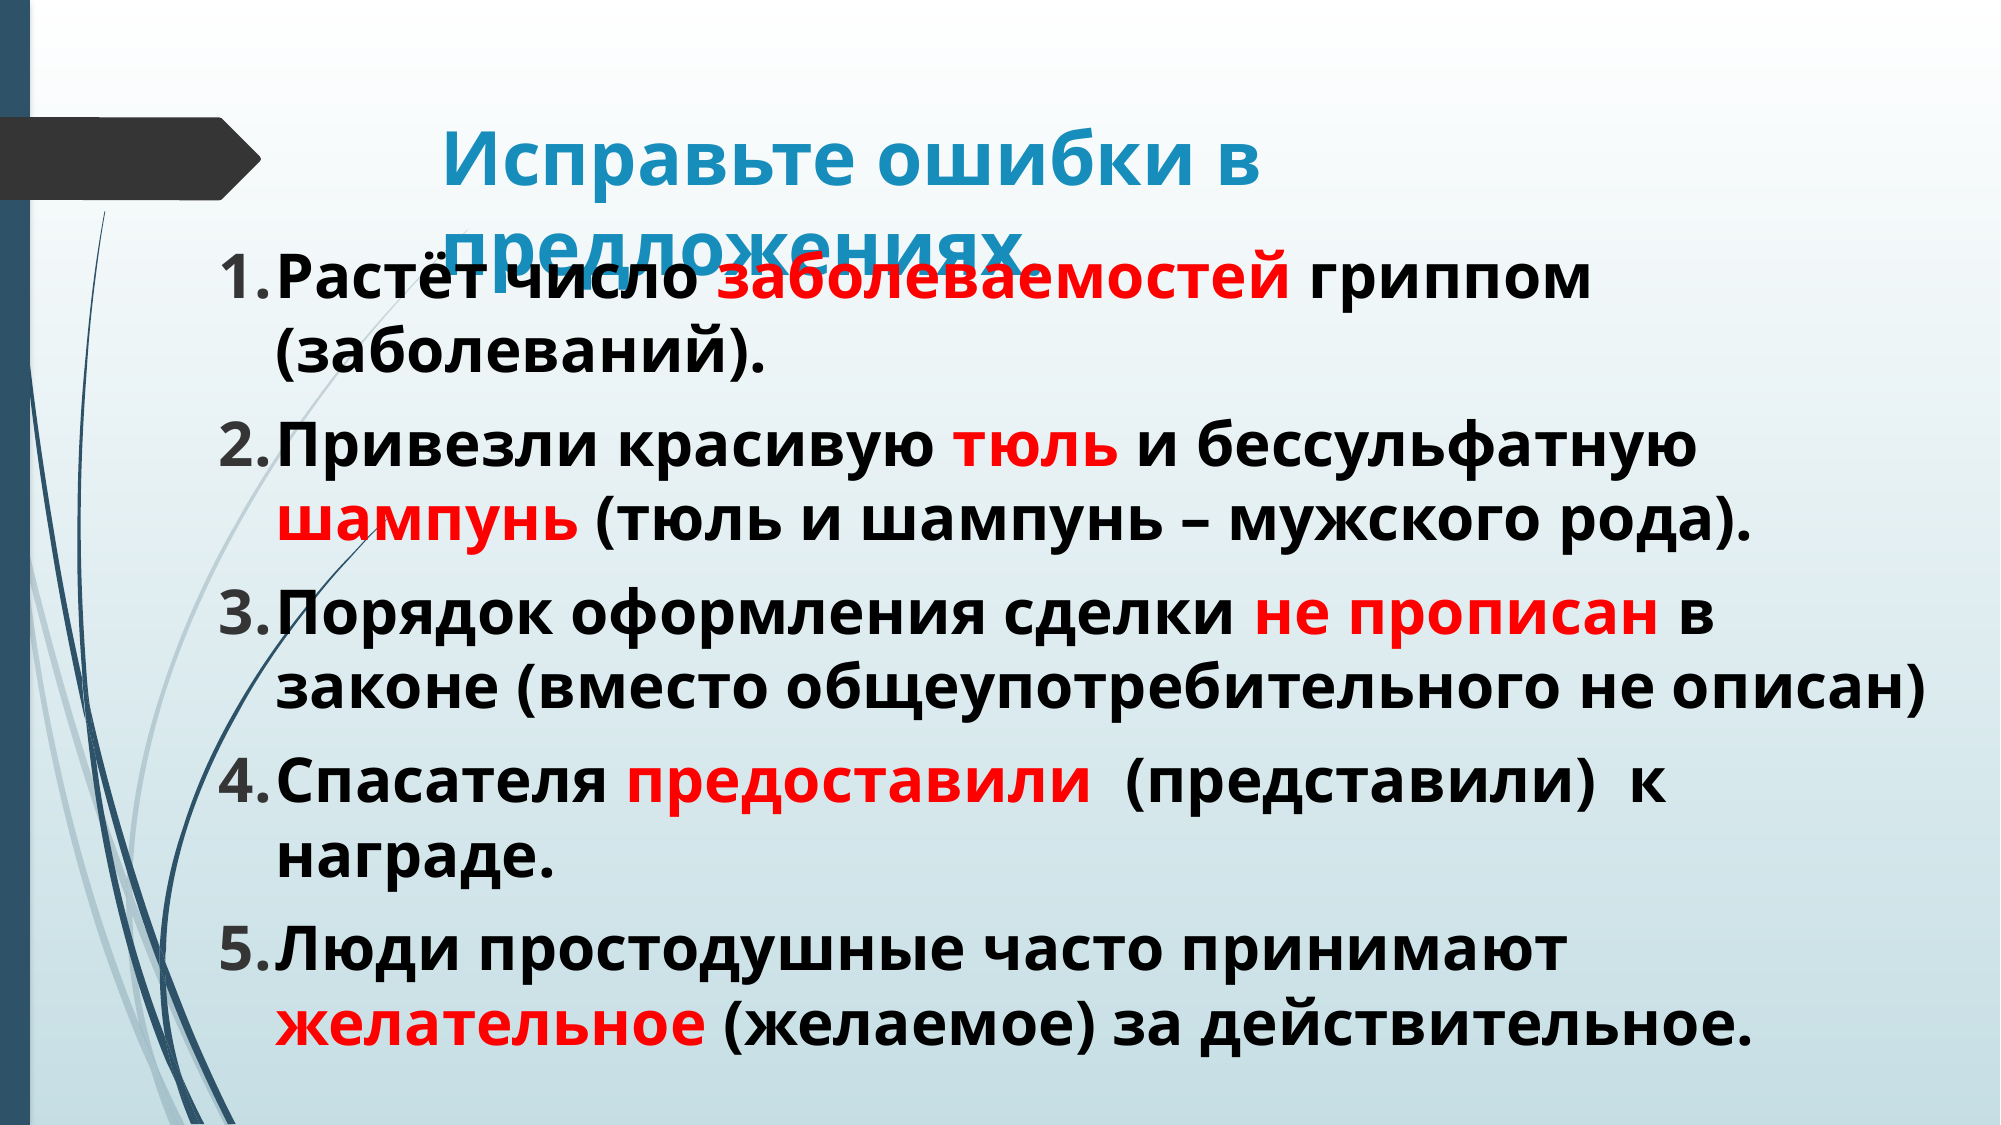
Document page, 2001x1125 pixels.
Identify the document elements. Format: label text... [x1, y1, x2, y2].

title Исправьте ошибки в предложениях. [425, 102, 1888, 228]
list Растёт число заболеваемостей гриппом (заболеваний). Привезли красивую тюль и бессульфатную шампунь (тюль и шампунь – мужского рода). Порядок оформления сделки не прописан в законе (вместо общеупотребительного не описан) Спасателя предоставили (представили) к награде. Люди простодушные часто принимают желательное (желаемое) за действительное. [203, 228, 1953, 1097]
